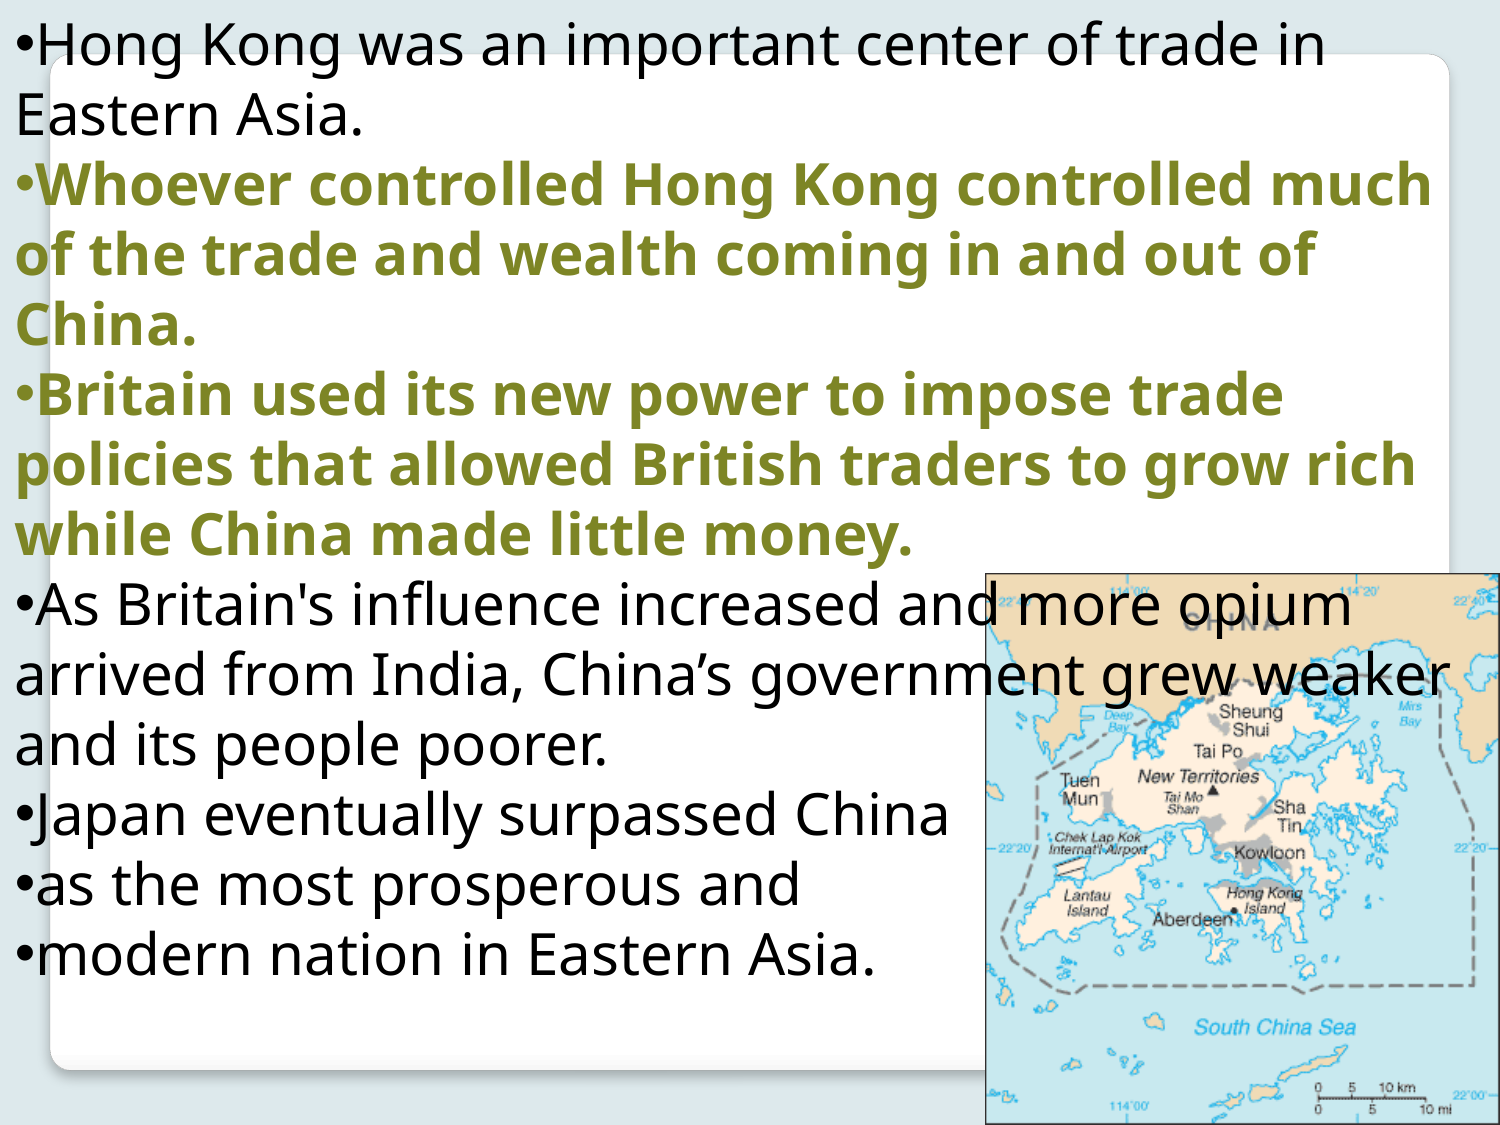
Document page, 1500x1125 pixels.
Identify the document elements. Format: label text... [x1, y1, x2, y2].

picture [985, 573, 1500, 1125]
text_box Hong Kong was an important center of trade in Eastern Asia. Whoever controlled Hong Kong controlled much of the trade and wealth coming in and out of China. Britain used its new power to impose trade policies that allowed British traders to grow rich while China made little money. As Britain's influence increased and more opium arrived from India, China’s government grew weaker and its people poorer. Japan eventually surpassed China as the most prosperous and modern nation in Eastern Asia. [0, 0, 1500, 995]
